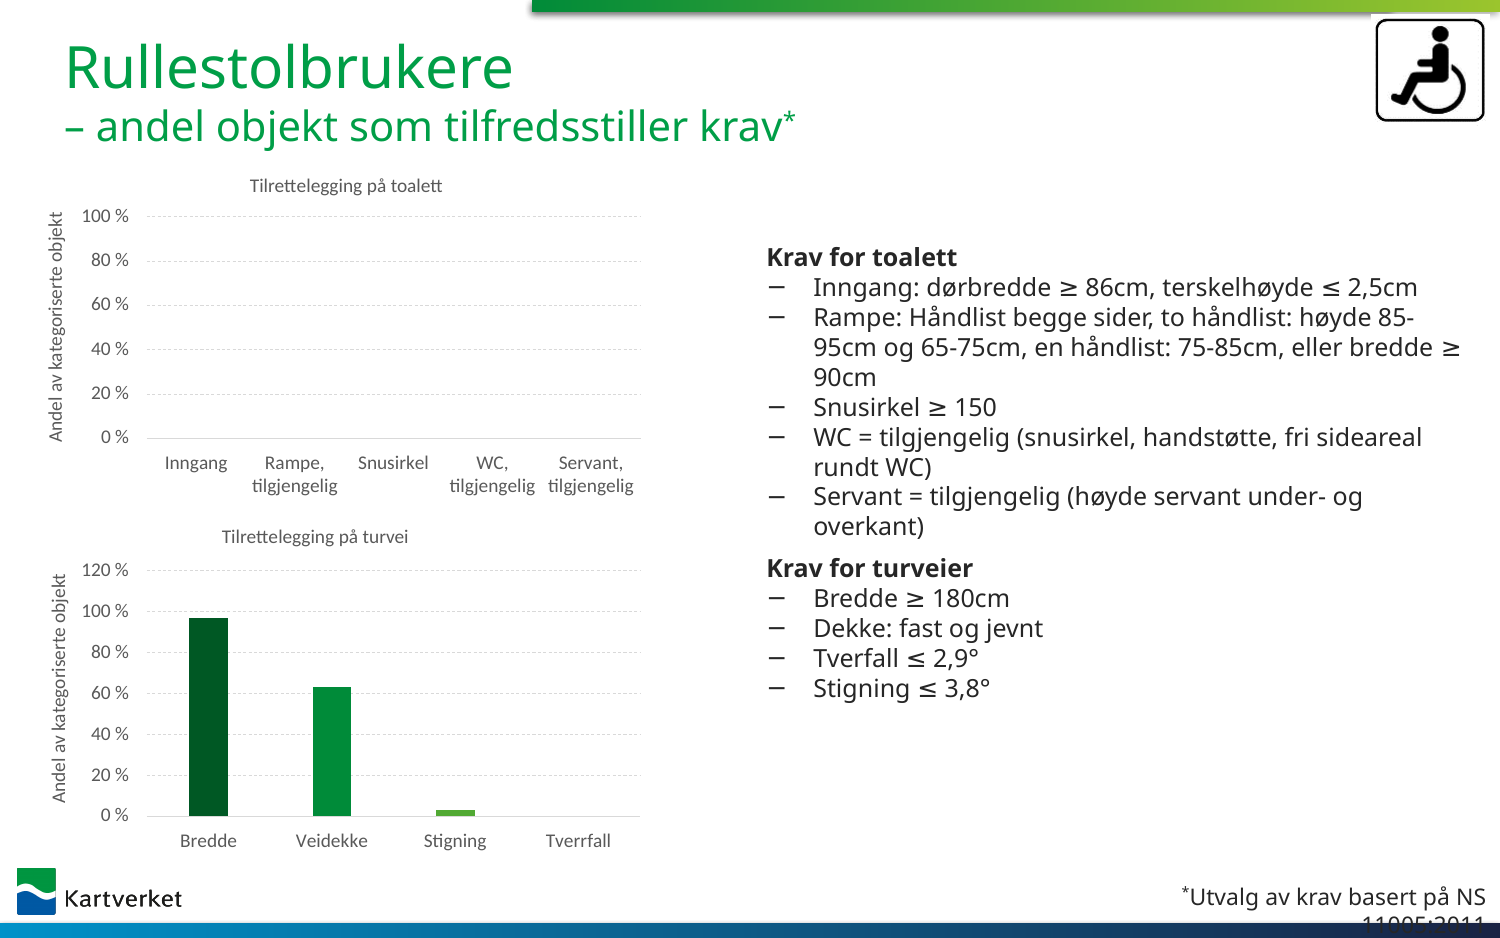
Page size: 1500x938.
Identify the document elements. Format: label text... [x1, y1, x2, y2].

text_box *Utvalg av krav basert på NS 11005:2011 [1068, 873, 1500, 938]
text_box Krav for turveier Bredde ≥ 180cm Dekke: fast og jevnt Tverfall ≤ 2,9° Stigning ≤ 3,8° [751, 545, 1483, 710]
picture [1371, 13, 1491, 127]
picture [41, 520, 652, 859]
text_box Krav for toalett Inngang: dørbredde ≥ 86cm, terskelhøyde ≤ 2,5cm Rampe: Håndlist begge sider, to håndlist: høyde 85-95cm og 65-75cm, en håndlist: 75-85cm, eller bredde ≥ 90cm Snusirkel ≥ 150 WC = tilgjengelig (snusirkel, handstøtte, fri sideareal rundt WC) Servant = tilgjengelig (høyde servant under- og overkant) [751, 234, 1483, 545]
picture [41, 166, 652, 505]
text_box Rullestolbrukere – andel objekt som tilfredsstiller krav* [49, 14, 1431, 158]
